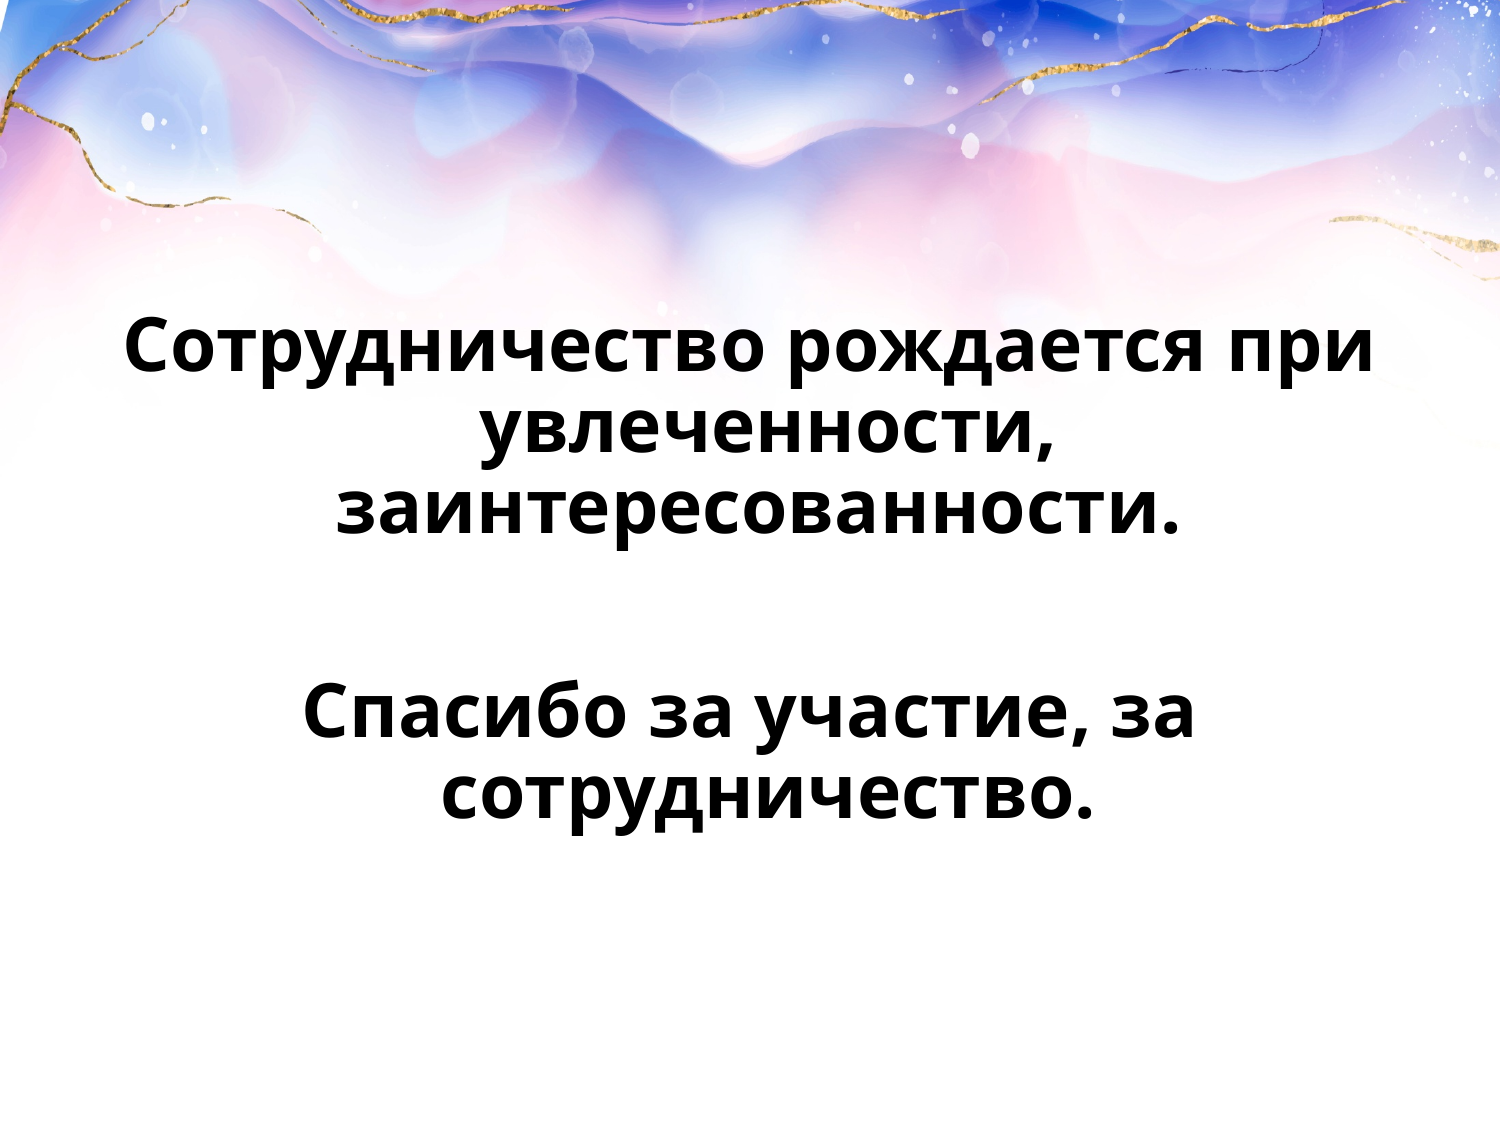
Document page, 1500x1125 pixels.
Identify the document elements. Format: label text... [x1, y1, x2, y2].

title [103, 59, 1397, 278]
list Сотрудничество рождается при увлеченности, заинтересованности. Спасибо за участие, за сотрудничество. [103, 299, 1397, 1014]
picture [0, 0, 1500, 1125]
